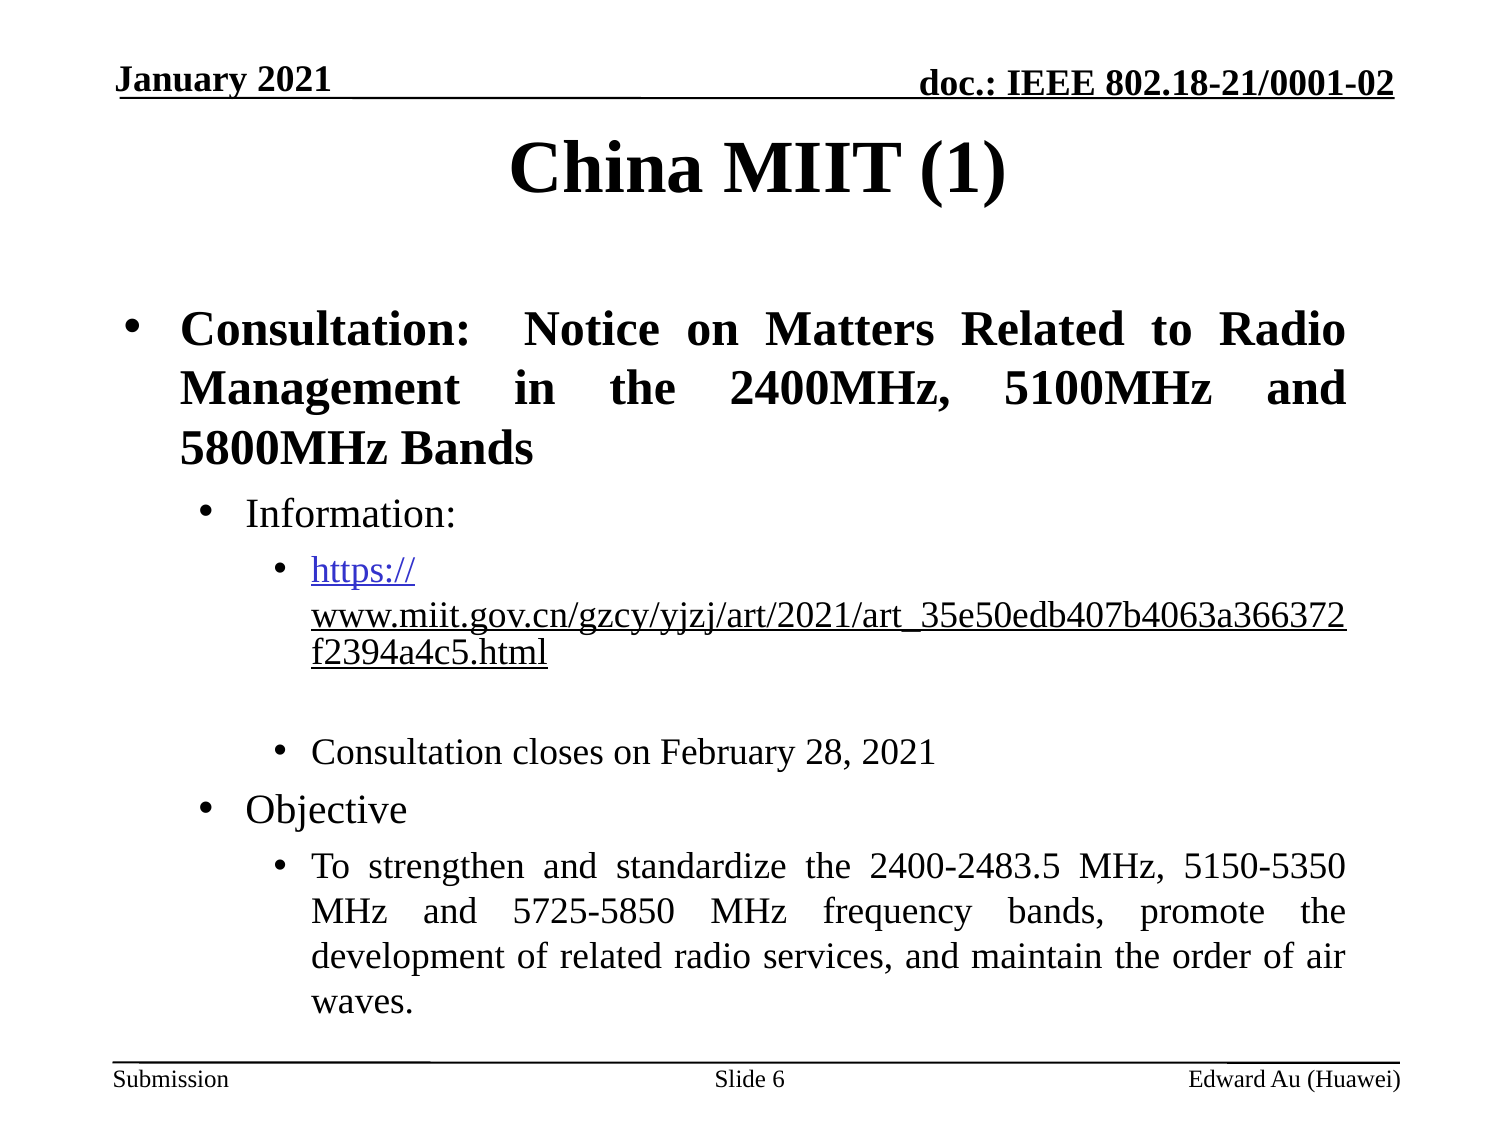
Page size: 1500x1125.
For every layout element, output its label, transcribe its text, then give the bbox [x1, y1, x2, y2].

list Consultation: Notice on Matters Related to Radio Management in the 2400MHz, 5100MHz and 5800MHz Bands Information: https://www.miit.gov.cn/gzcy/yjzj/art/2021/art_35e50edb407b4063a366372f2394a4c5.html Consultation closes on February 28, 2021 Objective To strengthen and standardize the 2400-2483.5 MHz, 5150-5350 MHz and 5725-5850 MHz frequency bands, promote the development of related radio services, and maintain the order of air waves. [108, 287, 1363, 1063]
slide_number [114, 54, 493, 100]
title China MIIT (1) [120, 99, 1396, 226]
footer Edward Au (Huawei) [902, 1061, 1402, 1093]
slide_number Slide 6 [699, 1061, 800, 1123]
